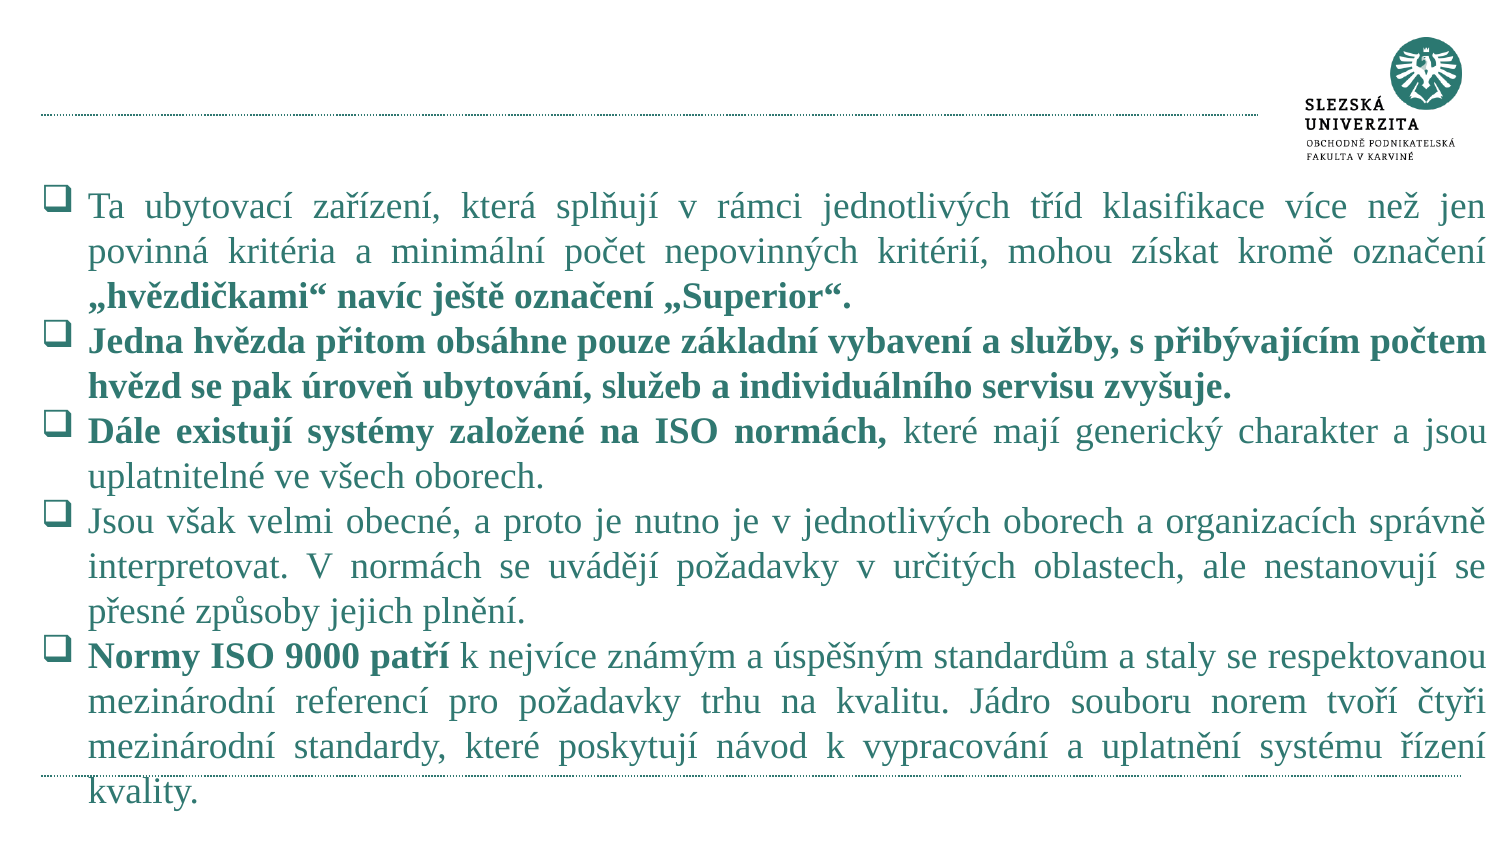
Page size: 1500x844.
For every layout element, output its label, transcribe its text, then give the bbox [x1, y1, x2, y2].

picture [1305, 37, 1462, 115]
text_box Ta ubytovací zařízení, která splňují v rámci jednotlivých tříd klasifikace více než jen povinná kritéria a minimální počet nepovinných kritérií, mohou získat kromě označení „hvězdičkami“ navíc ještě označení „Superior“. Jedna hvězda přitom obsáhne pouze základní vybavení a služby, s přibývajícím počtem hvězd se pak úroveň ubytování, služeb a individuálního servisu zvyšuje. Dále existují systémy založené na ISO normách, které mají generický charakter a jsou uplatnitelné ve všech oborech. Jsou však velmi obecné, a proto je nutno je v jednotlivých oborech a organizacích správně interpretovat. V normách se uvádějí požadavky v určitých oblastech, ale nestanovují se přesné způsoby jejich plnění. Normy ISO 9000 patří k nejvíce známým a úspěšným standardům a staly se respektovanou mezinárodní referencí pro požadavky trhu na kvalitu. Jádro souboru norem tvoří čtyři mezinárodní standardy, které poskytují návod k vypracování a uplatnění systému řízení kvality. [26, 173, 1500, 819]
text_box [3, 115, 1487, 232]
